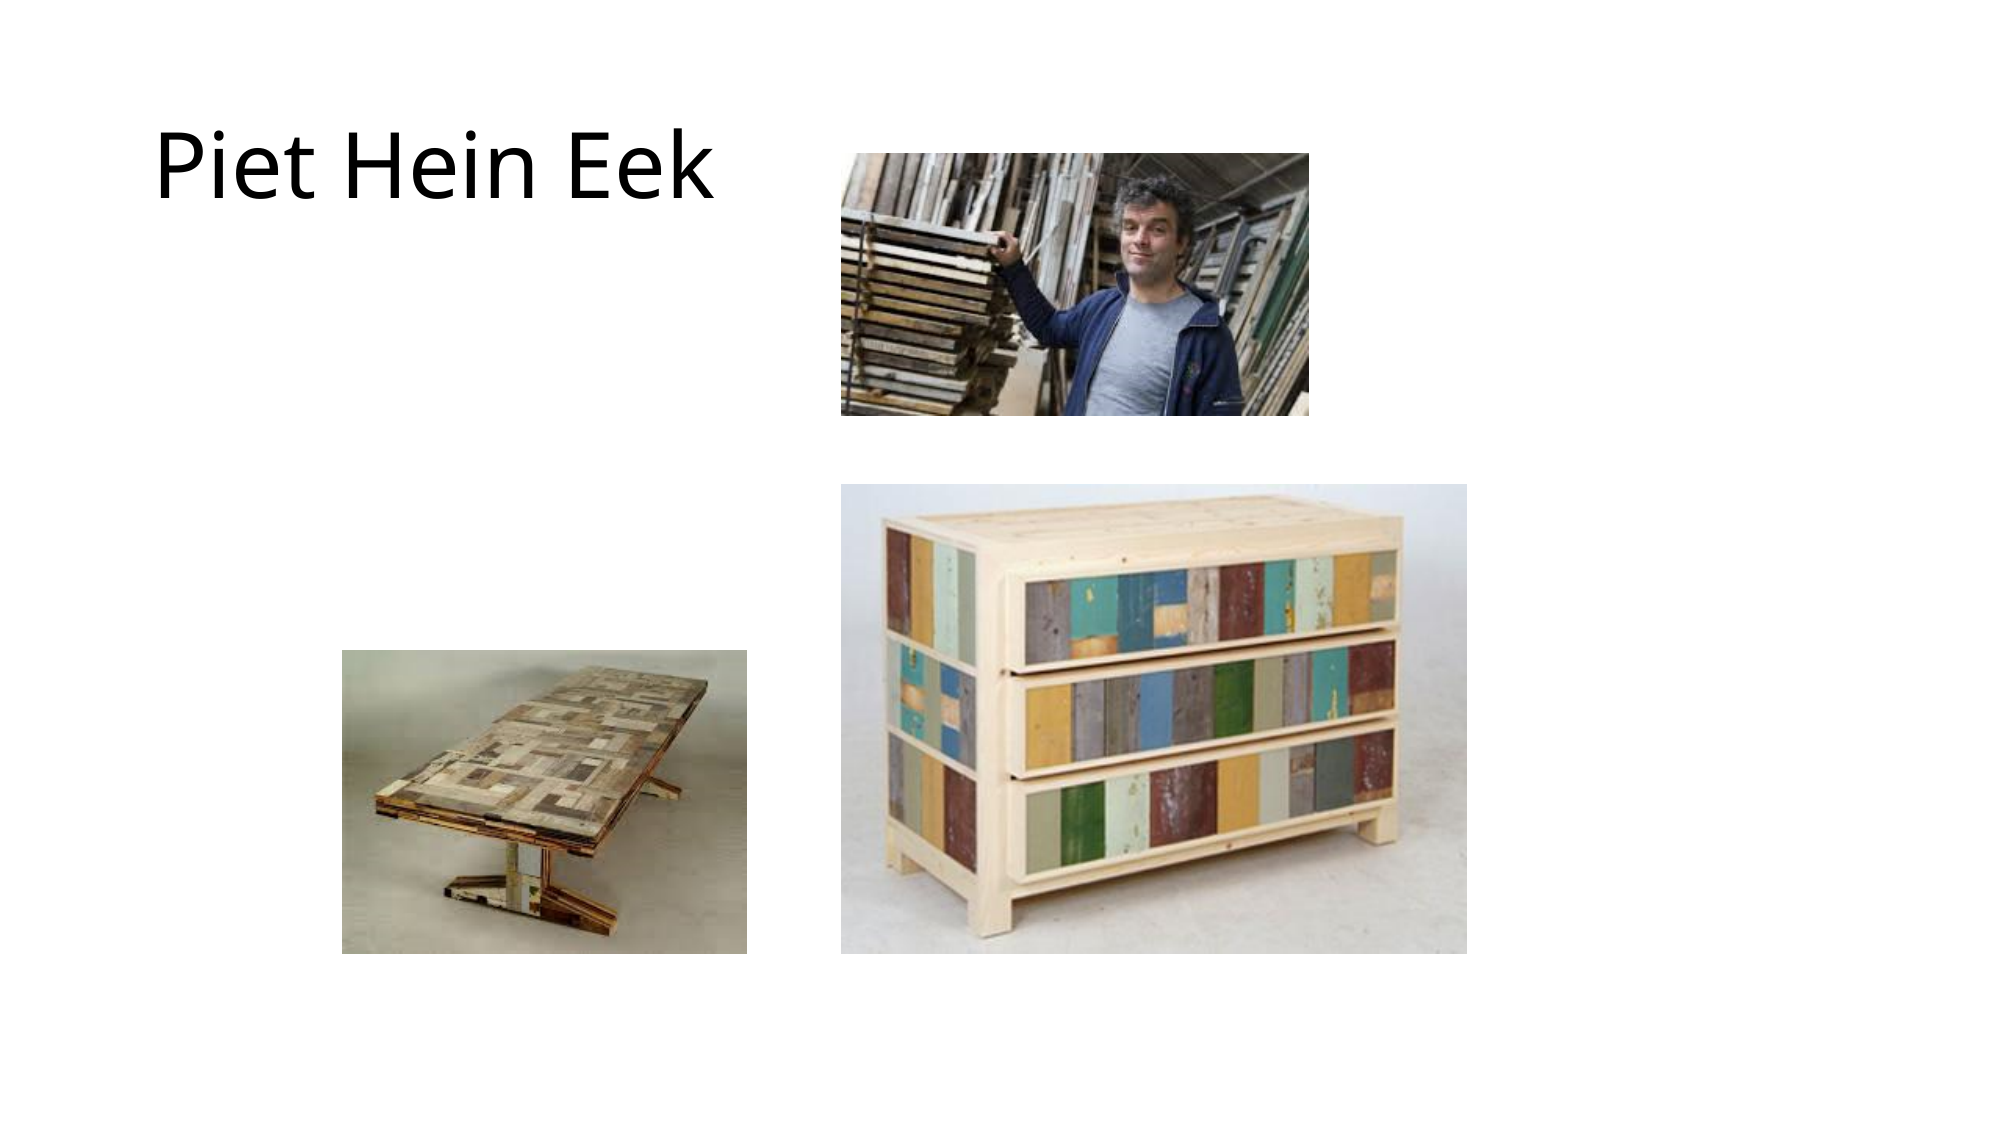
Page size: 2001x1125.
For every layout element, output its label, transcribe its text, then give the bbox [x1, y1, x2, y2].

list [342, 650, 747, 954]
title Piet Hein Eek [137, 59, 1863, 278]
picture [841, 484, 1467, 954]
picture [841, 153, 1309, 416]
